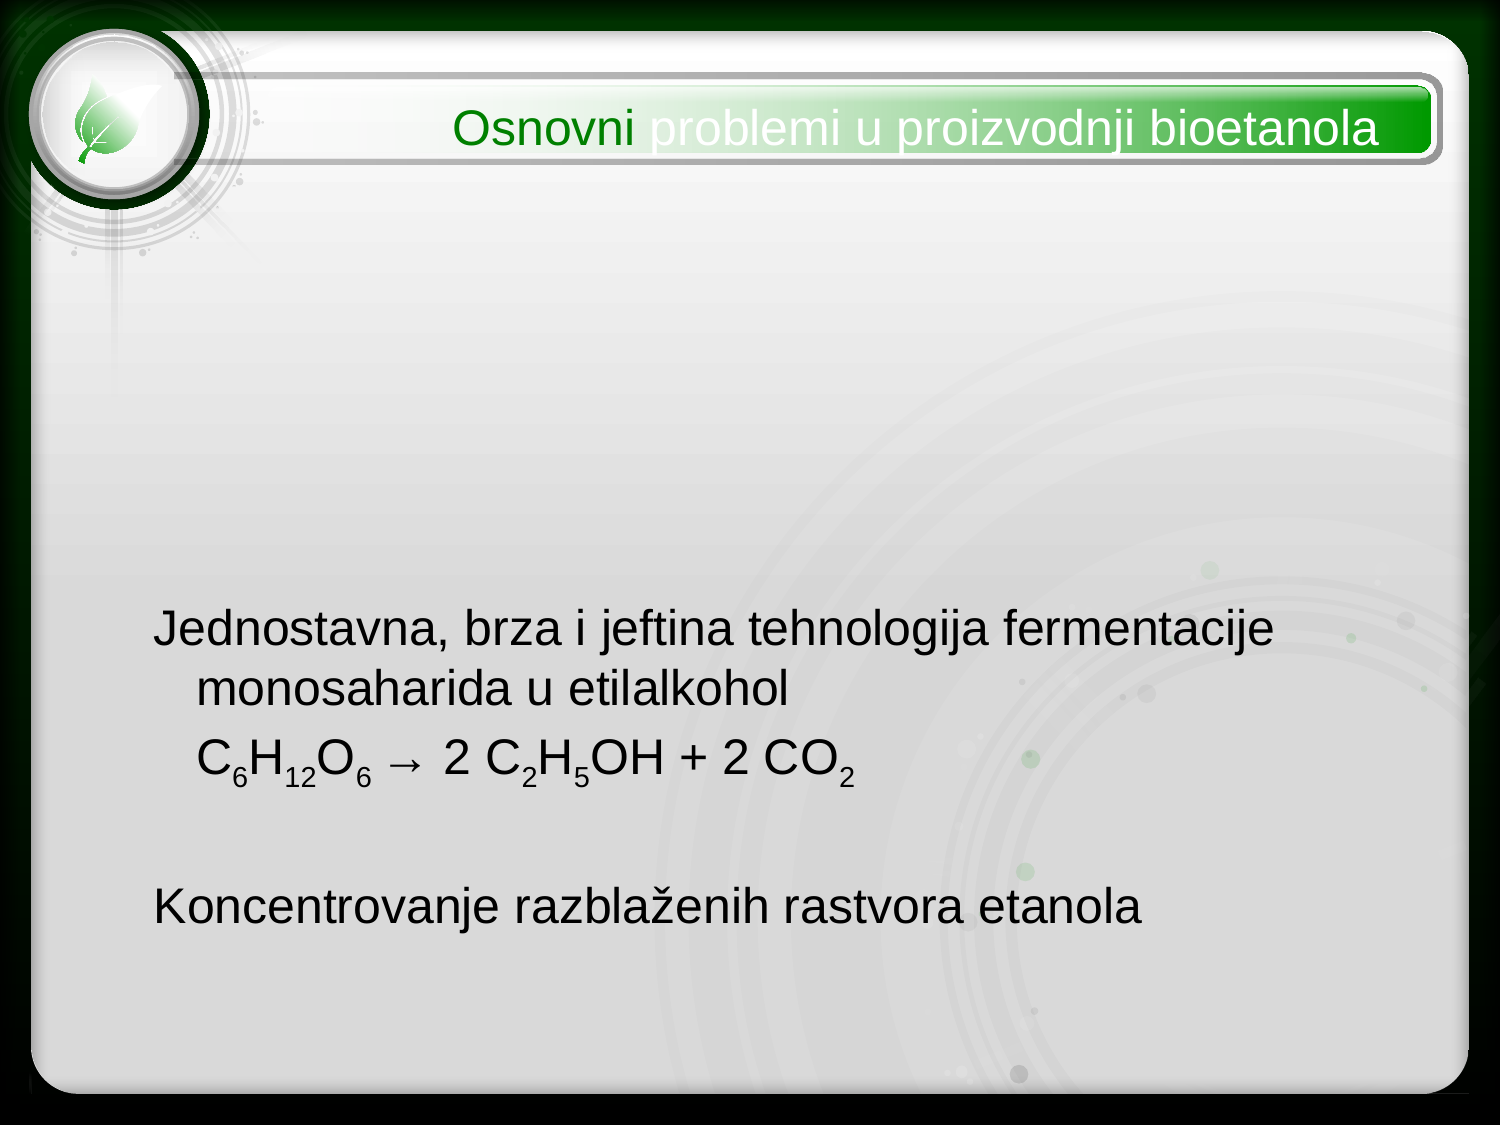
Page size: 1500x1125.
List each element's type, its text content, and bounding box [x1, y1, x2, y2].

title Osnovni problemi u proizvodnji bioetanola [437, 87, 1433, 164]
list Jednostavna, brza i jeftina tehnologija fermentacije monosaharida u etilalkohol C6H12O6 → 2 C2H5OH + 2 CO2 Koncentrovanje razblaženih rastvora etanola [124, 587, 1376, 988]
